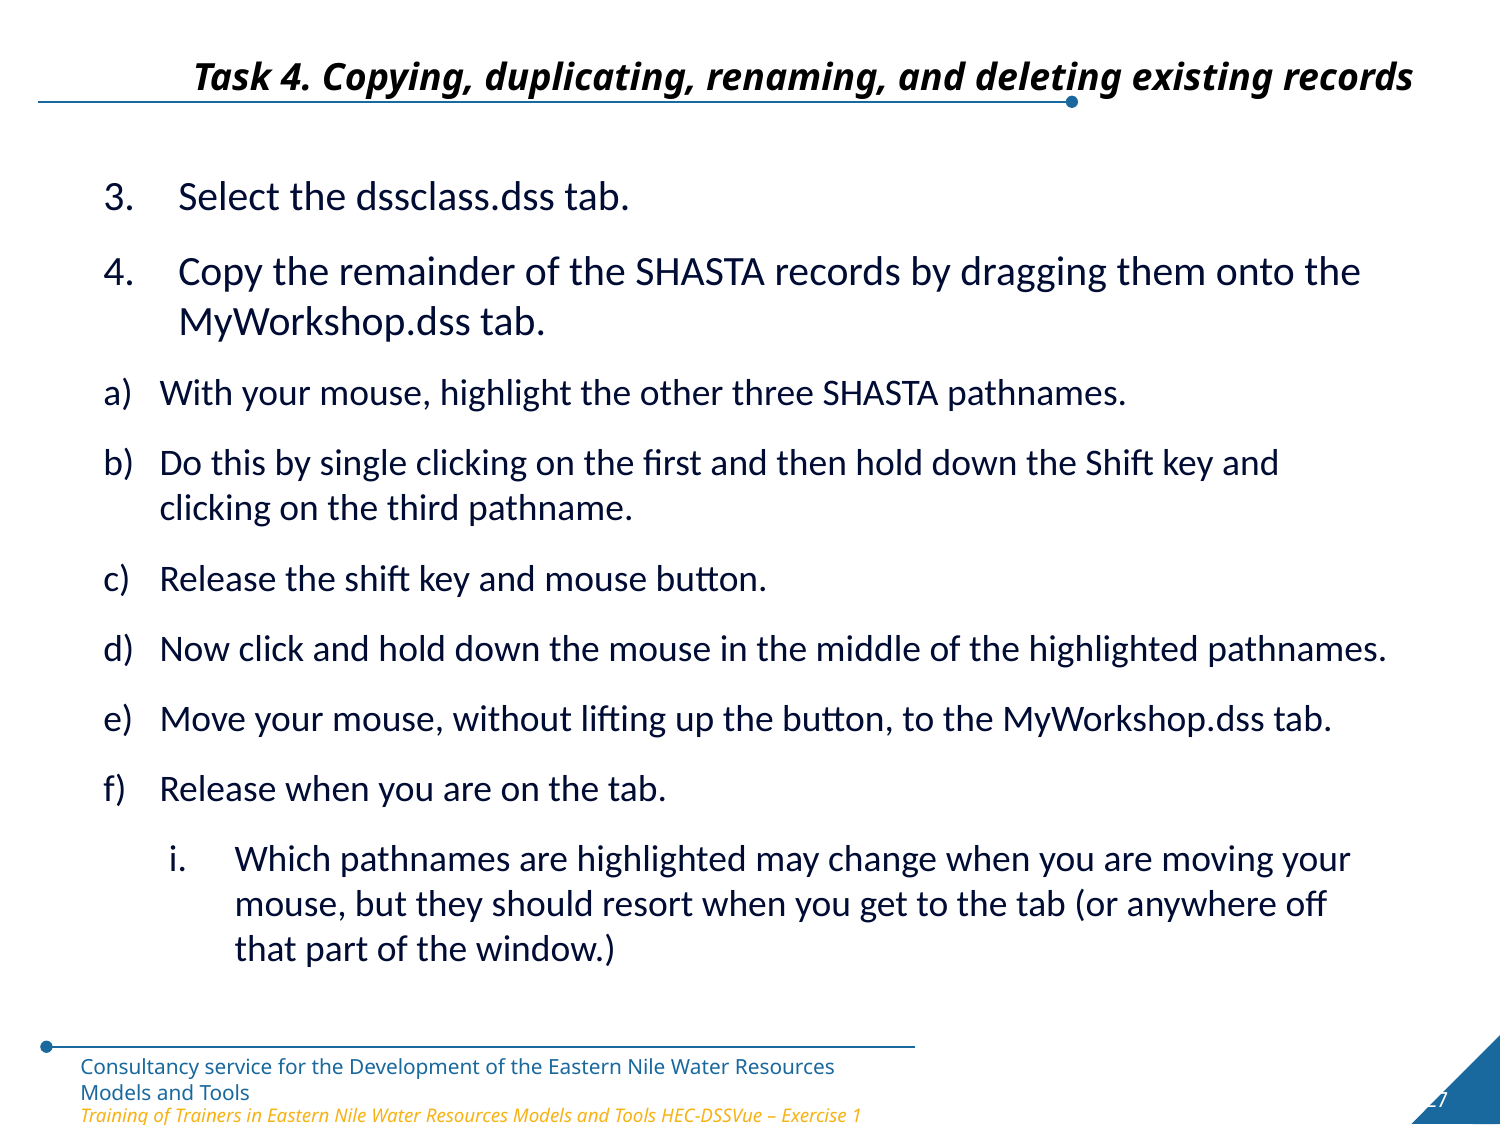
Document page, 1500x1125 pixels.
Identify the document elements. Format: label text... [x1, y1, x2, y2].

list Select the dssclass.dss tab. Copy the remainder of the SHASTA records by dragging them onto the MyWorkshop.dss tab. With your mouse, highlight the other three SHASTA pathnames. Do this by single clicking on the first and then hold down the Shift key and clicking on the third pathname. Release the shift key and mouse button. Now click and hold down the mouse in the middle of the highlighted pathnames. Move your mouse, without lifting up the button, to the MyWorkshop.dss tab. Release when you are on the tab. Which pathnames are highlighted may change when you are moving your mouse, but they should resort when you get to the tab (or anywhere off that part of the window.) [88, 160, 1412, 947]
text_box Task 4. Copying, duplicating, renaming, and deleting existing records [178, 22, 1468, 106]
